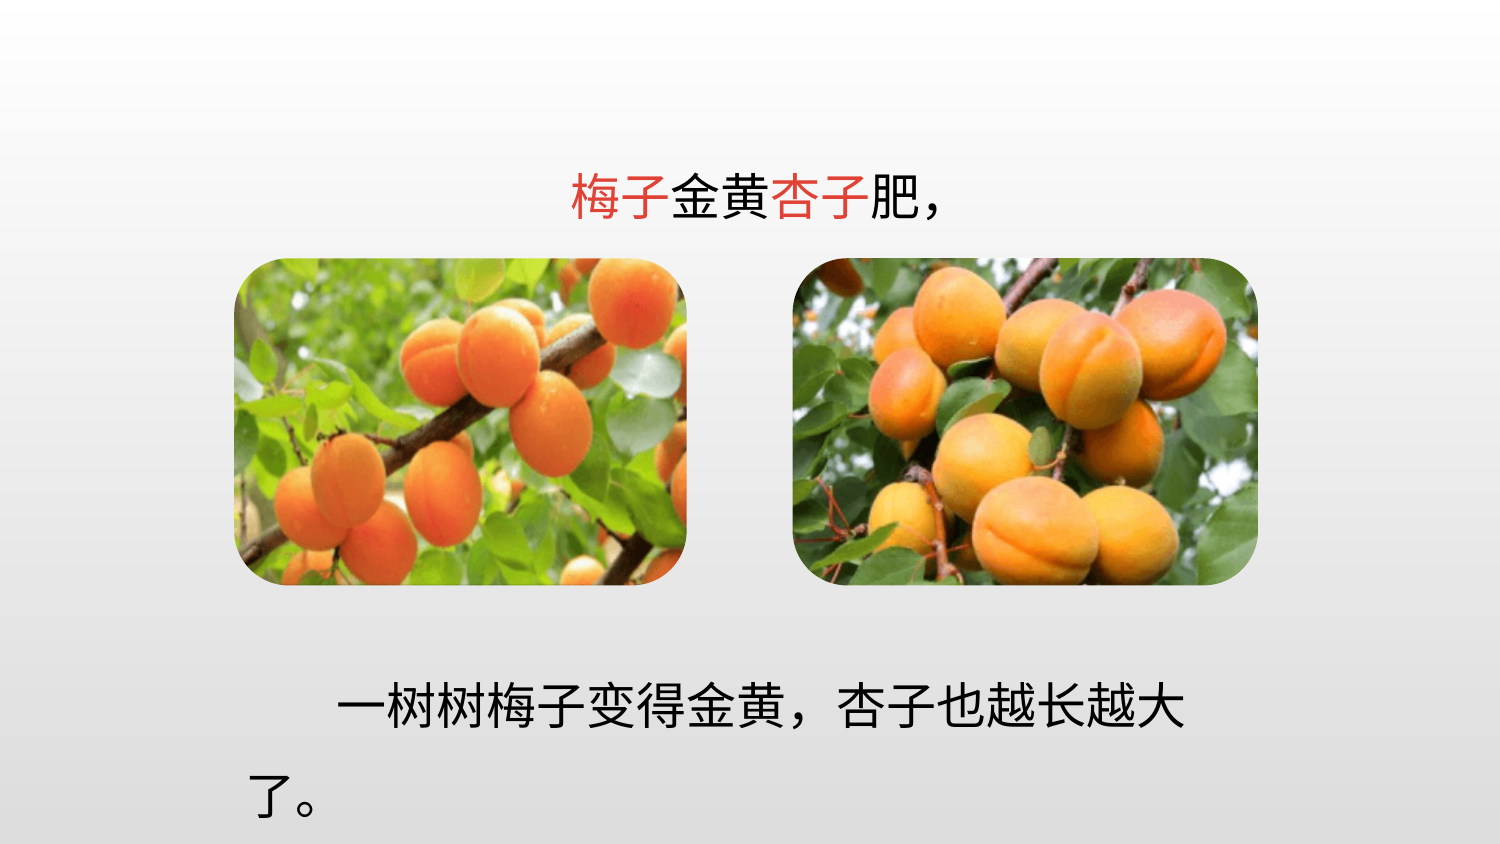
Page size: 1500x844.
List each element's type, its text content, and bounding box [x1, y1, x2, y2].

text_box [234, 258, 1258, 586]
text_box 梅子金黄杏子肥， [536, 99, 994, 231]
text_box 一树树梅子变得金黄，杏子也越长越大了。 [234, 638, 1278, 830]
